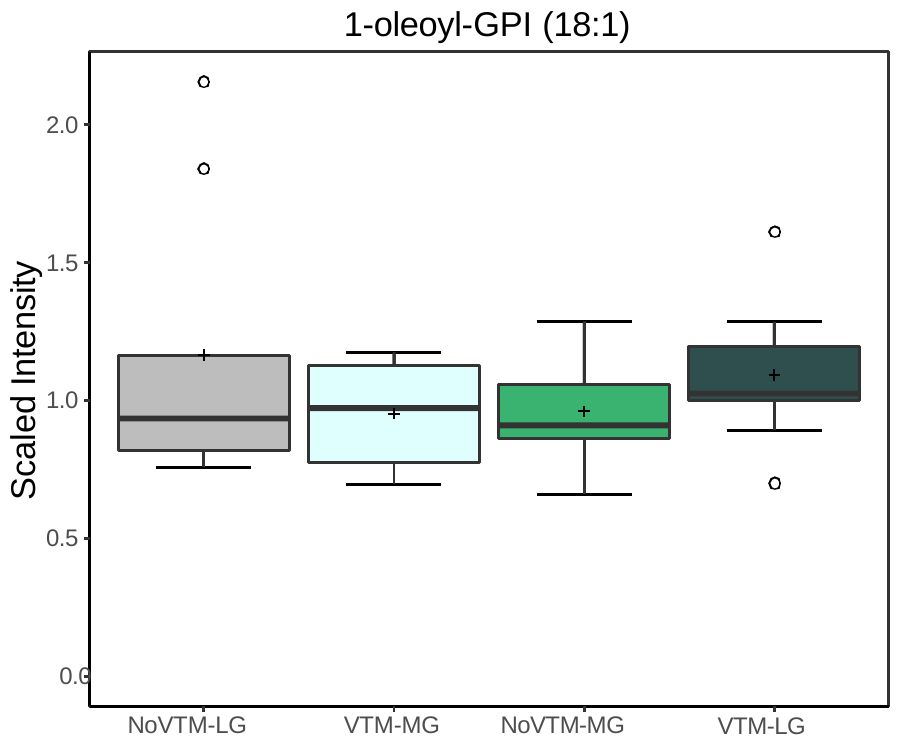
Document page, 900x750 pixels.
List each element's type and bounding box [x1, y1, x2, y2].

text_box [83, 50, 891, 739]
text_box [44, 520, 82, 552]
text_box [44, 107, 82, 138]
text_box [341, 0, 637, 44]
footer [57, 661, 95, 750]
slide_number [125, 713, 257, 750]
text_box [1, 245, 82, 503]
